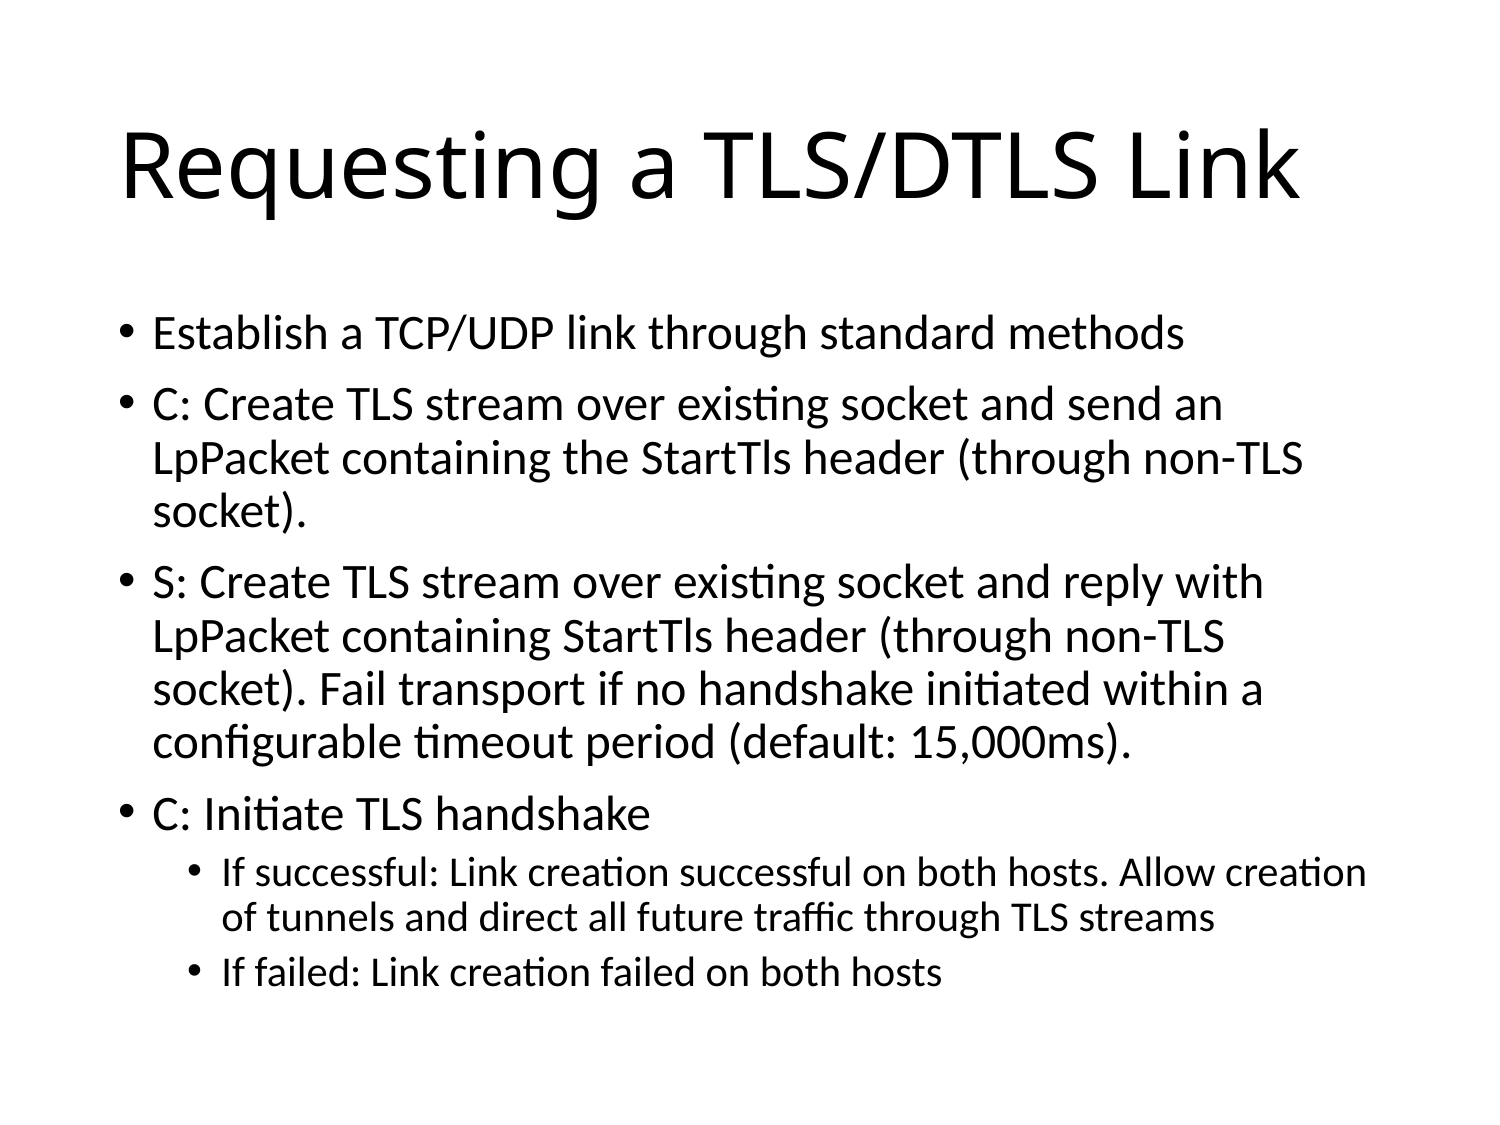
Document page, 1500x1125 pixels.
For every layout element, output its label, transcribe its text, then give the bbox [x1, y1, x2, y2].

list Establish a TCP/UDP link through standard methods C: Create TLS stream over existing socket and send an LpPacket containing the StartTls header (through non-TLS socket). S: Create TLS stream over existing socket and reply with LpPacket containing StartTls header (through non-TLS socket). Fail transport if no handshake initiated within a configurable timeout period (default: 15,000ms). C: Initiate TLS handshake If successful: Link creation successful on both hosts. Allow creation of tunnels and direct all future traffic through TLS streams If failed: Link creation failed on both hosts [103, 299, 1397, 1014]
title Requesting a TLS/DTLS Link [103, 59, 1397, 278]
